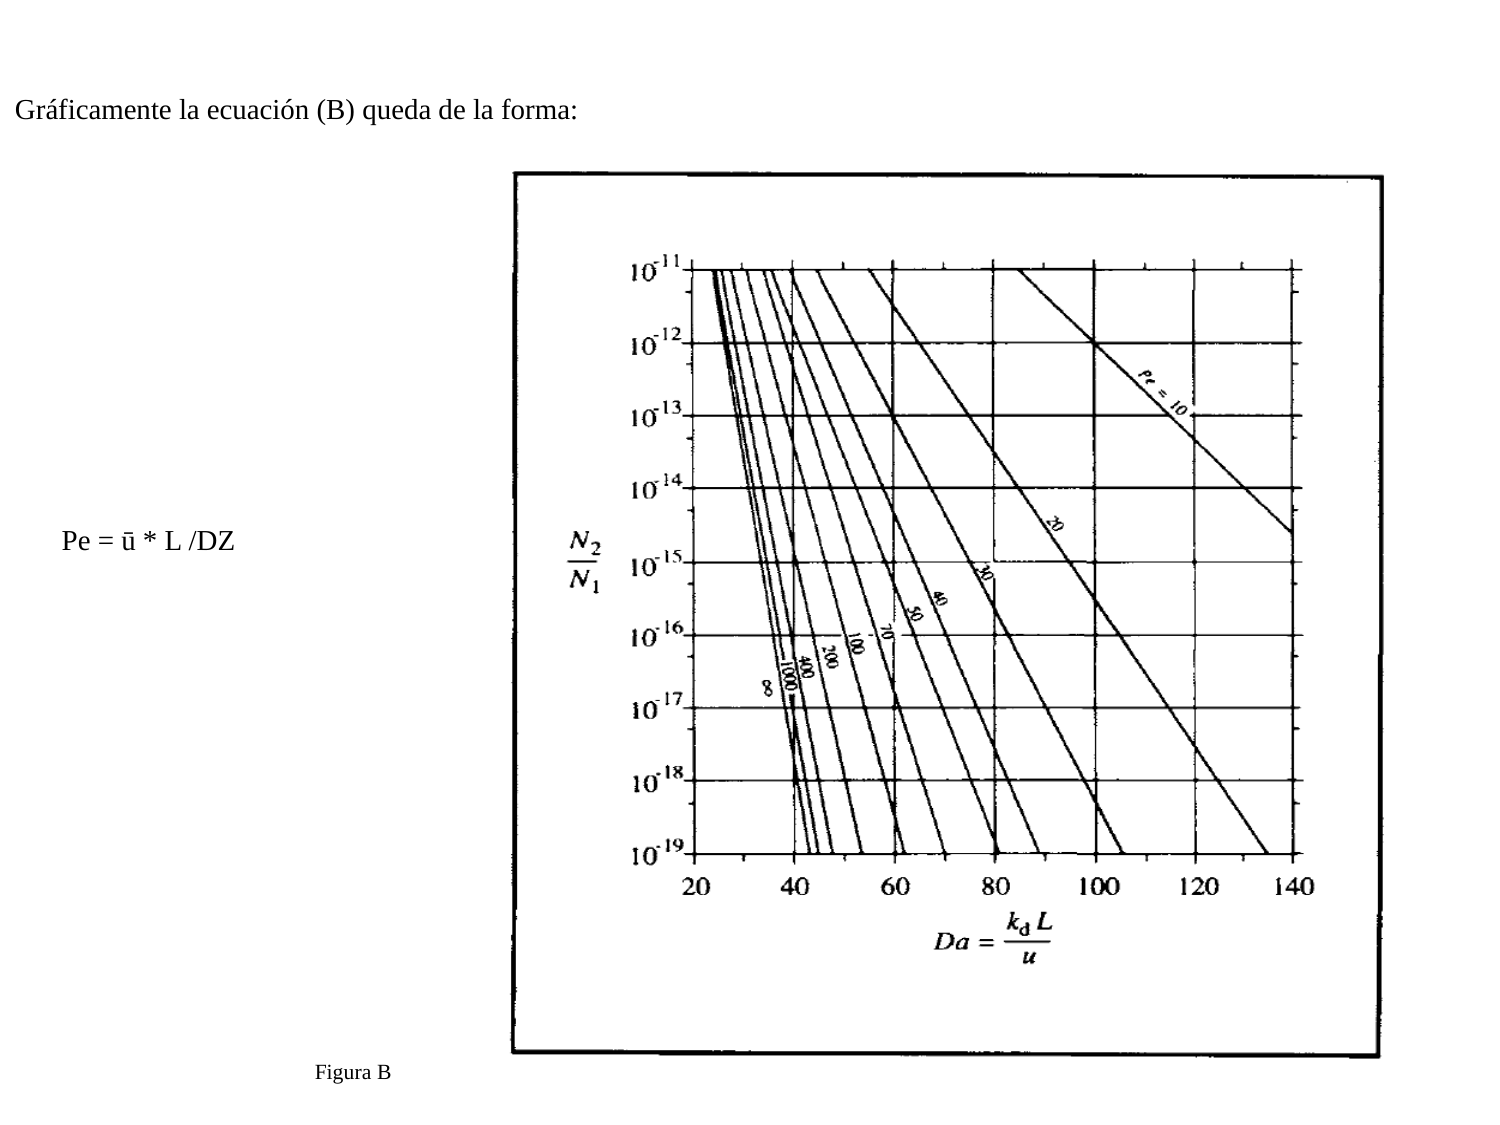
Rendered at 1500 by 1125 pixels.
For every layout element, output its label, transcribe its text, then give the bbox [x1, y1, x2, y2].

text_box Figura B [300, 1024, 475, 1091]
text_box Pe = ū * L /DZ [46, 480, 413, 564]
picture [491, 163, 1402, 1067]
text_box Gráficamente la ecuación (B) queda de la forma: [0, 49, 675, 133]
